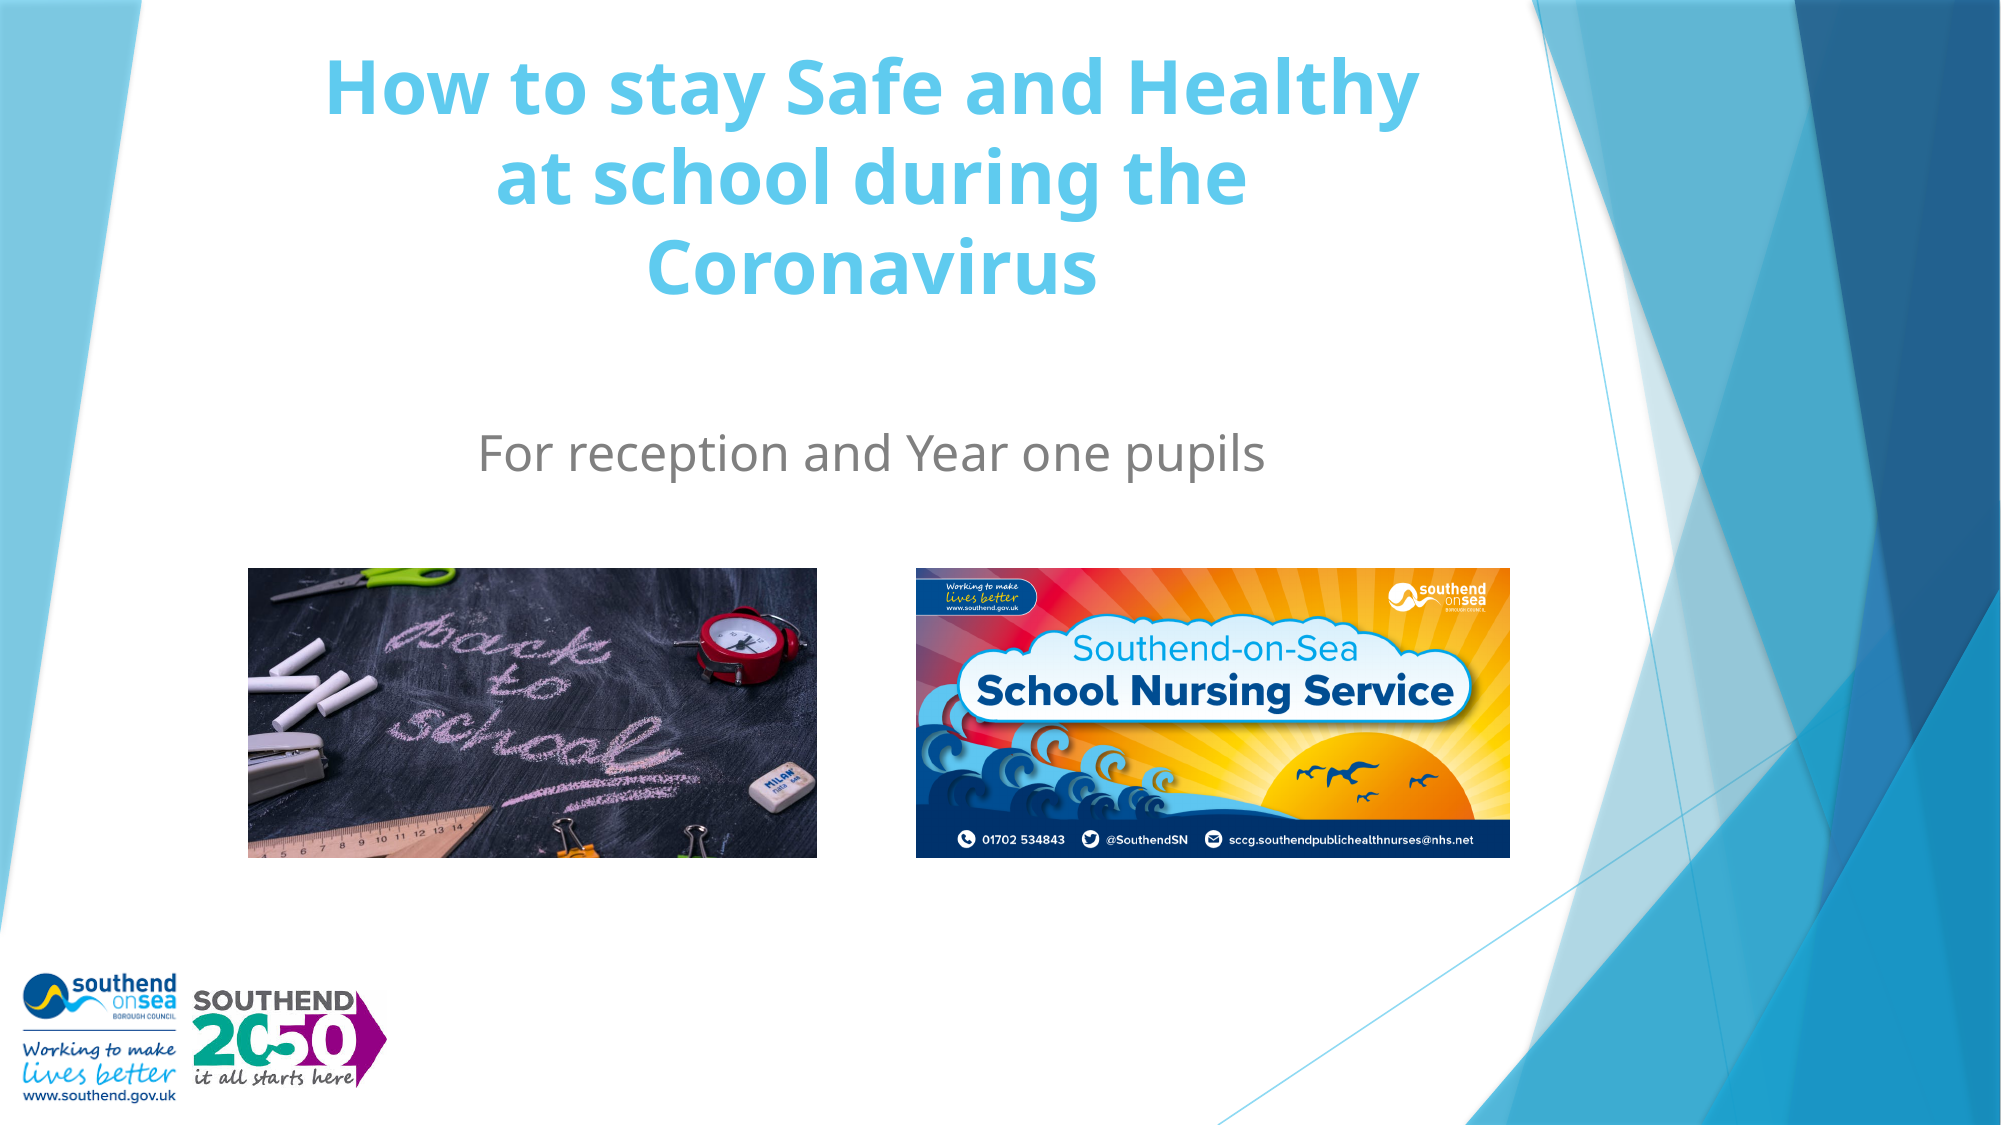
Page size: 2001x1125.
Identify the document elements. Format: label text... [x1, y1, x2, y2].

picture [915, 567, 1510, 858]
subtitle For reception and Year one pupils [235, 413, 1510, 524]
picture [14, 963, 388, 1115]
title How to stay Safe and Healthy at school during the Coronavirus [272, 139, 1472, 317]
picture [234, 567, 819, 858]
